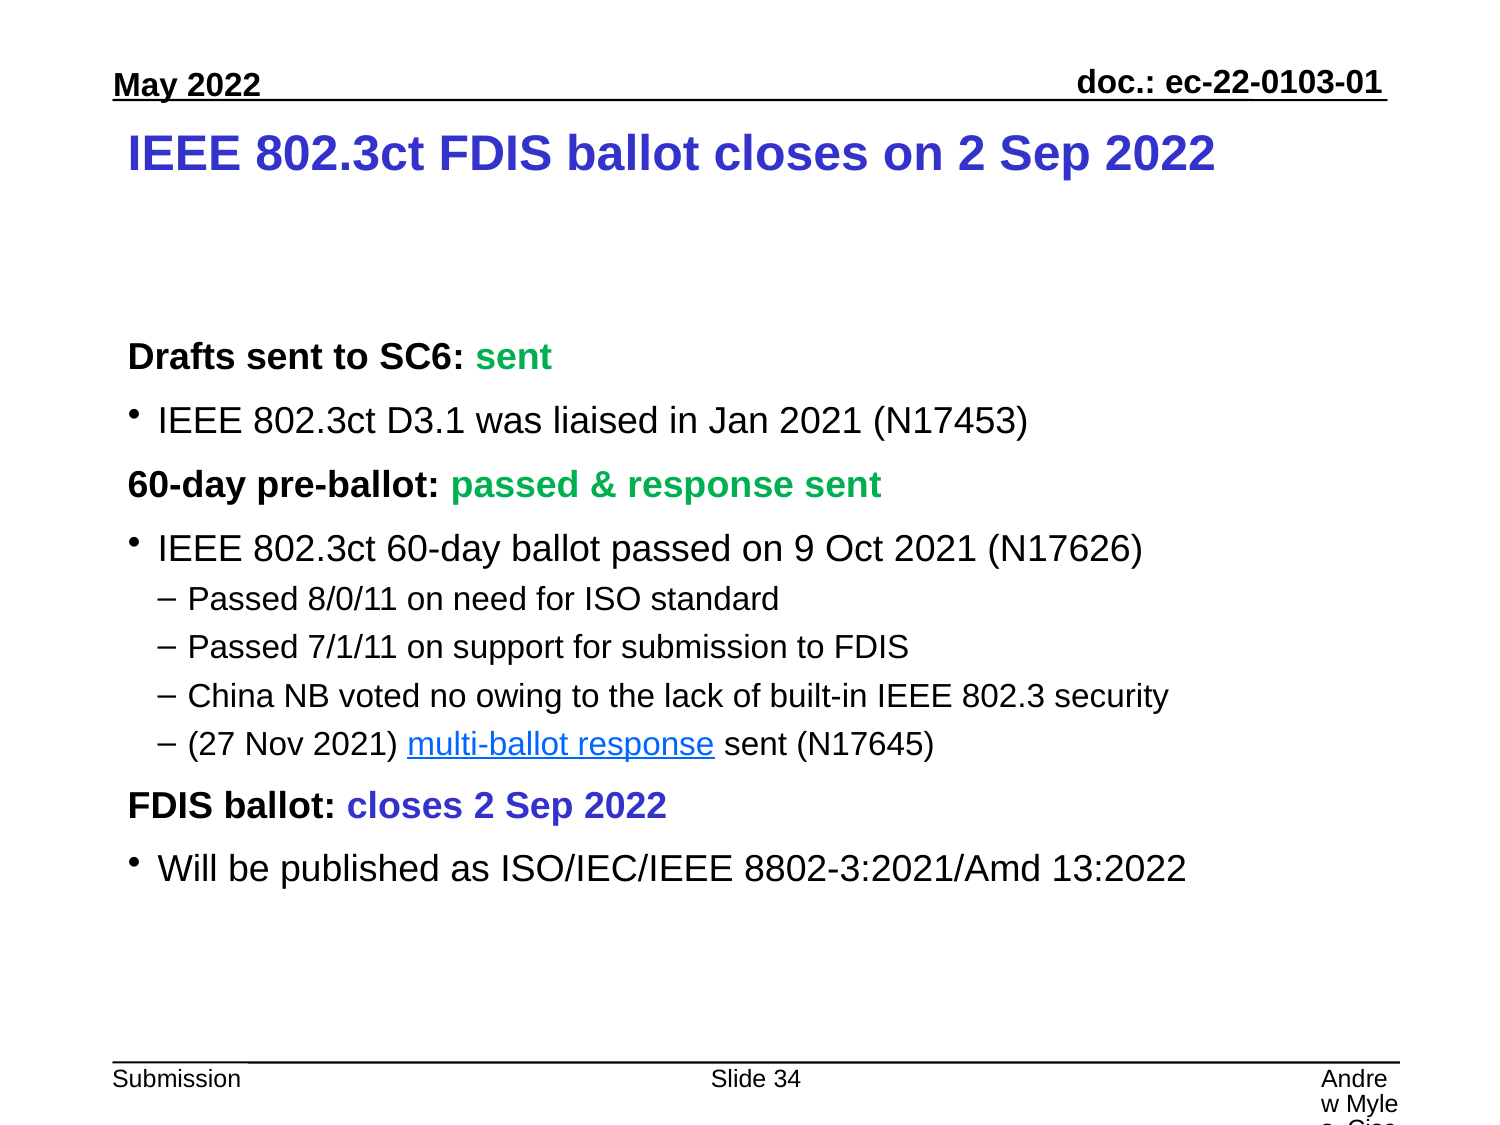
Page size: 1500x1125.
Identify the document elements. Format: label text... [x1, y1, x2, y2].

slide_number Slide 34 [709, 1061, 803, 1093]
footer Andrew Myles, Cisco [1320, 1061, 1402, 1093]
list Drafts sent to SC6: sent IEEE 802.3ct D3.1 was liaised in Jan 2021 (N17453) 60-day pre-ballot: passed & response sent IEEE 802.3ct 60-day ballot passed on 9 Oct 2021 (N17626) Passed 8/0/11 on need for ISO standard Passed 7/1/11 on support for submission to FDIS China NB voted no owing to the lack of built-in IEEE 802.3 security (27 Nov 2021) multi-ballot response sent (N17645) FDIS ballot: closes 2 Sep 2022 Will be published as ISO/IEC/IEEE 8802-3:2021/Amd 13:2022 [112, 324, 1388, 1000]
title IEEE 802.3ct FDIS ballot closes on 2 Sep 2022 [112, 112, 1388, 288]
